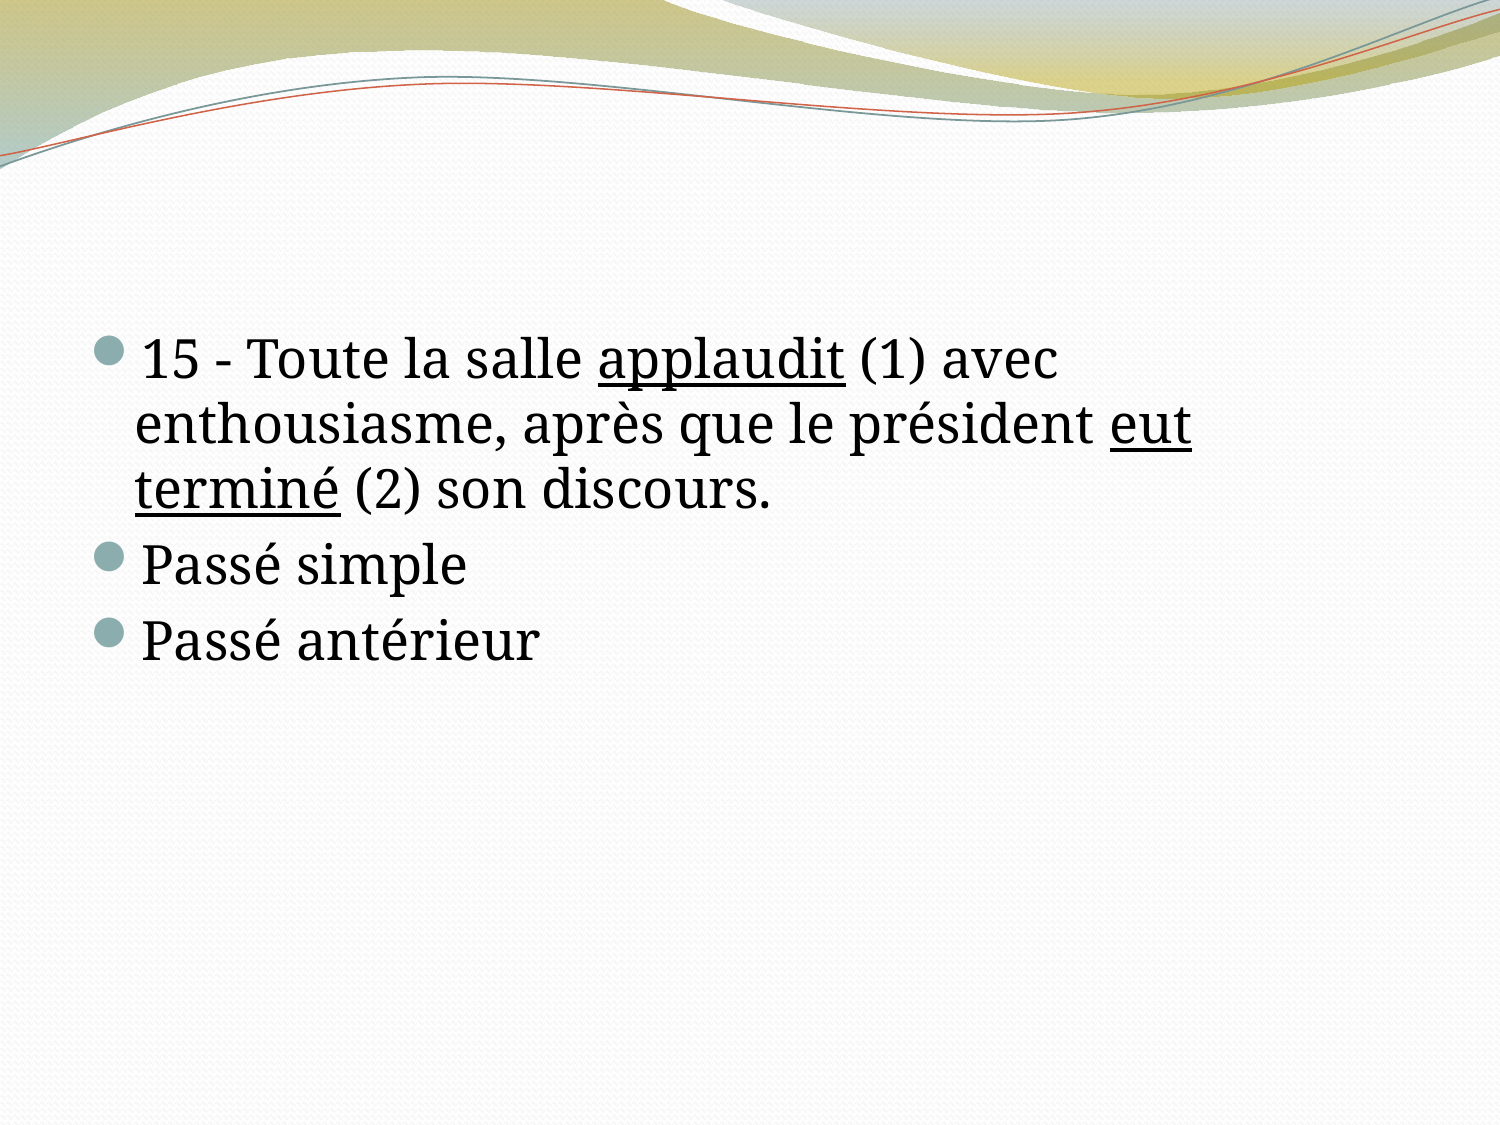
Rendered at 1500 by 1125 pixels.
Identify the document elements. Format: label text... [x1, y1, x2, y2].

list 15 - Toute la salle applaudit (1) avec enthousiasme, après que le président eut terminé (2) son discours. Passé simple Passé antérieur [75, 317, 1425, 1038]
